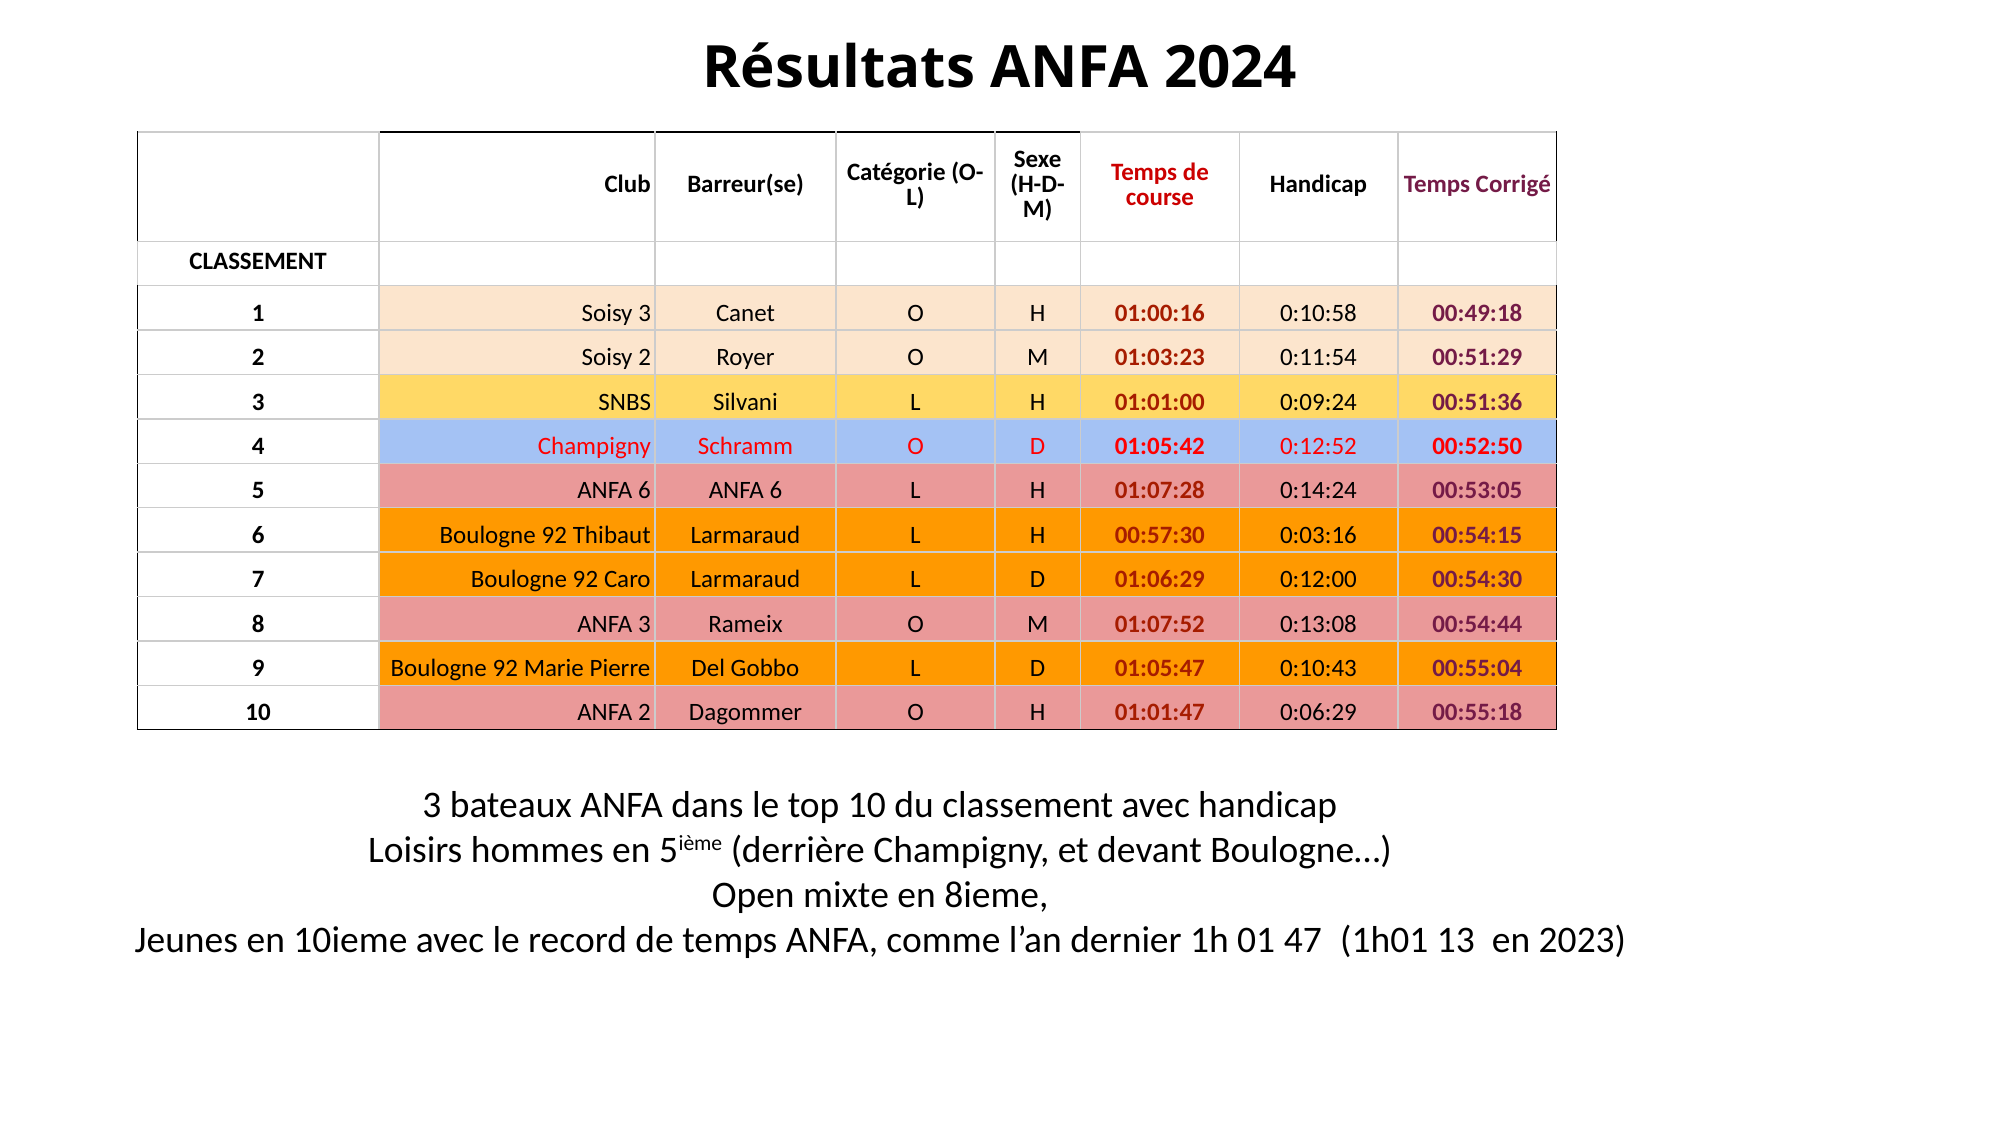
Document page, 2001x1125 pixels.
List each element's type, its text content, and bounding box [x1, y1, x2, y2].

table_header Temps de course [1081, 133, 1239, 241]
table_cell 00:54:15 [1399, 508, 1556, 551]
table_cell ANFA 2 [380, 686, 654, 729]
table_cell 6 [138, 508, 378, 551]
table_cell Dagommer [656, 686, 835, 729]
table_cell 0:10:58 [1240, 286, 1397, 329]
table_cell 10 [138, 686, 378, 729]
table_cell 01:05:42 [1081, 420, 1239, 463]
table_cell Boulogne 92 Caro [380, 553, 654, 596]
table_cell 0:14:24 [1240, 464, 1397, 507]
table_cell [1399, 242, 1556, 285]
table_cell L [837, 553, 994, 596]
table_cell [656, 242, 835, 285]
table_cell 01:01:47 [1081, 686, 1239, 729]
table_cell 0:03:16 [1240, 508, 1397, 551]
table_header Temps Corrigé [1399, 133, 1556, 241]
table_cell 00:49:18 [1399, 286, 1556, 329]
table_cell L [837, 642, 994, 685]
table_cell [996, 242, 1080, 285]
table_cell 01:06:29 [1081, 553, 1239, 596]
table_cell O [837, 286, 994, 329]
table_cell 00:52:50 [1399, 420, 1556, 463]
table_cell O [837, 686, 994, 729]
table_cell 01:05:47 [1081, 642, 1239, 685]
table_cell 01:01:00 [1081, 375, 1239, 418]
table_cell H [996, 464, 1080, 507]
table_cell 00:54:30 [1399, 553, 1556, 596]
table_cell H [996, 375, 1080, 418]
table_cell Royer [656, 331, 835, 374]
table_cell 7 [138, 553, 378, 596]
table_cell D [996, 642, 1080, 685]
table_cell Soisy 3 [380, 286, 654, 329]
table_cell 5 [138, 464, 378, 507]
table_cell CLASSEMENT [138, 242, 378, 285]
table_header Handicap [1240, 133, 1397, 241]
table_cell ANFA 6 [656, 464, 835, 507]
table_cell D [996, 420, 1080, 463]
table_cell Larmaraud [656, 508, 835, 551]
table_cell 9 [138, 642, 378, 685]
table_cell [380, 242, 654, 285]
table_header Barreur(se) [656, 133, 835, 241]
table_cell M [996, 331, 1080, 374]
table_cell 0:09:24 [1240, 375, 1397, 418]
table_cell 0:12:00 [1240, 553, 1397, 596]
table_cell 00:53:05 [1399, 464, 1556, 507]
table_cell [1081, 242, 1239, 285]
table_cell 8 [138, 597, 378, 640]
table_cell SNBS [380, 375, 654, 418]
table_cell Schramm [656, 420, 835, 463]
table_cell D [996, 553, 1080, 596]
table_cell 00:54:44 [1399, 597, 1556, 640]
table_cell 1 [138, 286, 378, 329]
table_cell 01:07:28 [1081, 464, 1239, 507]
table_cell 00:51:36 [1399, 375, 1556, 418]
table_cell 4 [138, 420, 378, 463]
table_cell ANFA 6 [380, 464, 654, 507]
table_cell 00:55:18 [1399, 686, 1556, 729]
title Résultats ANFA 2024 [137, 34, 1863, 103]
table_cell 00:57:30 [1081, 508, 1239, 551]
text_box 3 bateaux ANFA dans le top 10 du classement avec handicap Loisirs hommes en 5ième (derrière Champigny, et devant Boulogne…) Open mixte en 8ieme, Jeunes en 10ieme avec le record de temps ANFA, comme l’an dernier 1h 01 47 (1h01 13 en 2023) [119, 772, 1641, 967]
table_cell Larmaraud [656, 553, 835, 596]
table_cell 00:55:04 [1399, 642, 1556, 685]
table_header Club [380, 133, 654, 241]
table_cell Silvani [656, 375, 835, 418]
table_cell Rameix [656, 597, 835, 640]
table_cell H [996, 286, 1080, 329]
table_cell L [837, 464, 994, 507]
table_header Sexe (H-D-M) [996, 133, 1080, 241]
table_cell L [837, 375, 994, 418]
table_header Catégorie (O-L) [837, 133, 994, 241]
table_cell O [837, 420, 994, 463]
table_cell 01:03:23 [1081, 331, 1239, 374]
table_cell Canet [656, 286, 835, 329]
table_cell [1240, 242, 1397, 285]
table_header [138, 133, 378, 241]
table_cell H [996, 508, 1080, 551]
table_cell 01:07:52 [1081, 597, 1239, 640]
table_cell 0:11:54 [1240, 331, 1397, 374]
table_cell Boulogne 92 Marie Pierre [380, 642, 654, 685]
table_cell O [837, 331, 994, 374]
table_cell 0:06:29 [1240, 686, 1397, 729]
table_cell Del Gobbo [656, 642, 835, 685]
table_cell 01:00:16 [1081, 286, 1239, 329]
table_cell 0:10:43 [1240, 642, 1397, 685]
table_cell Soisy 2 [380, 331, 654, 374]
table_cell 0:13:08 [1240, 597, 1397, 640]
table_cell 3 [138, 375, 378, 418]
table_cell 00:51:29 [1399, 331, 1556, 374]
table_cell H [996, 686, 1080, 729]
table_cell 2 [138, 331, 378, 374]
table_cell O [837, 597, 994, 640]
table_cell [837, 242, 994, 285]
table_cell Boulogne 92 Thibaut [380, 508, 654, 551]
table_cell M [996, 597, 1080, 640]
table_cell L [837, 508, 994, 551]
table_cell Champigny [380, 420, 654, 463]
table_cell ANFA 3 [380, 597, 654, 640]
table_cell 0:12:52 [1240, 420, 1397, 463]
